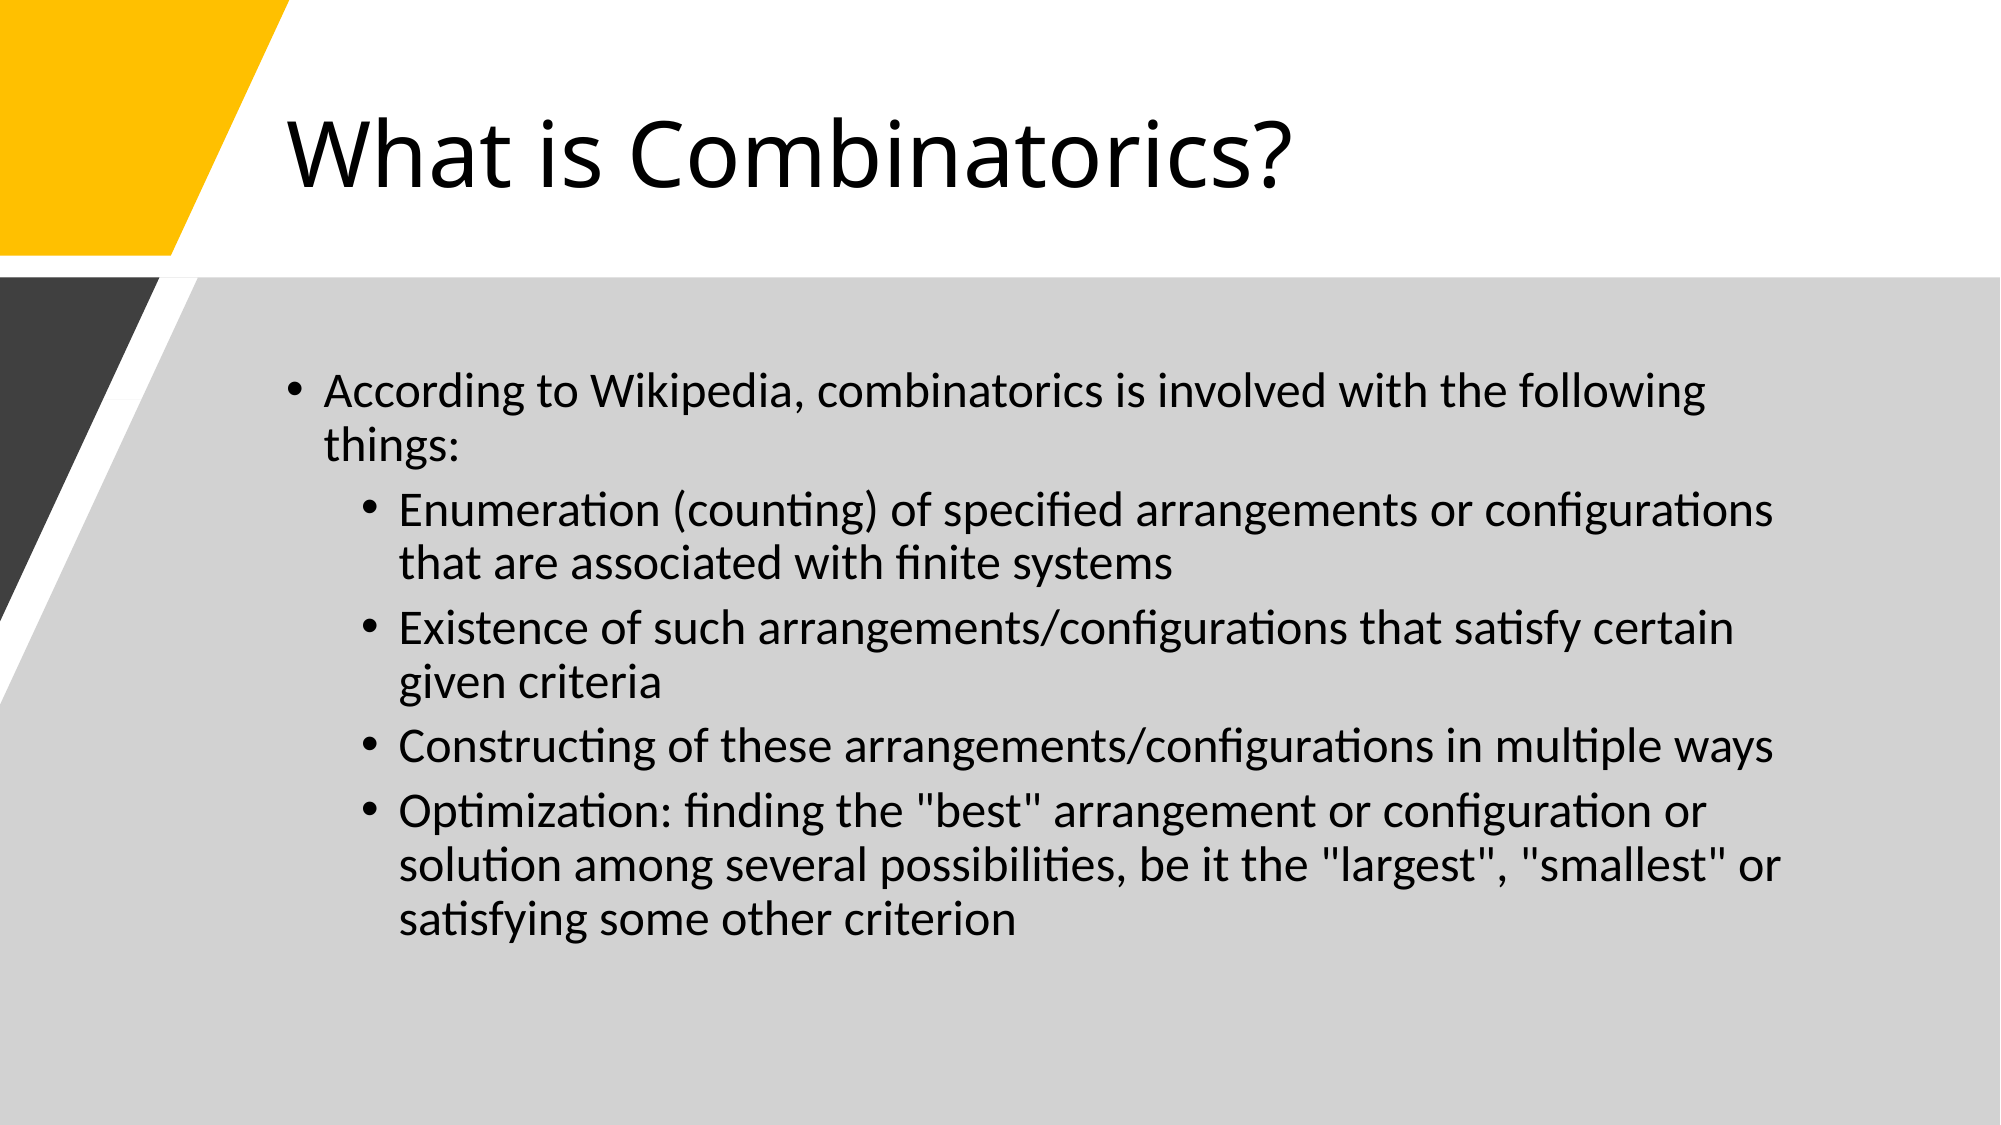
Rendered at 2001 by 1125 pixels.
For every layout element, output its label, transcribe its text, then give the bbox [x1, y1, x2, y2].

text_box [0, 276, 2000, 1125]
list According to Wikipedia, combinatorics is involved with the following things: Enumeration (counting) of specified arrangements or configurations that are associated with finite systems Existence of such arrangements/configurations that satisfy certain given criteria Constructing of these arrangements/configurations in multiple ways Optimization: finding the "best" arrangement or configuration or solution among several possibilities, be it the "largest", "smallest" or satisfying some other criterion [271, 356, 1808, 1020]
title What is Combinatorics? [271, 60, 1808, 255]
text_box [0, 276, 162, 622]
text_box [0, 0, 291, 257]
